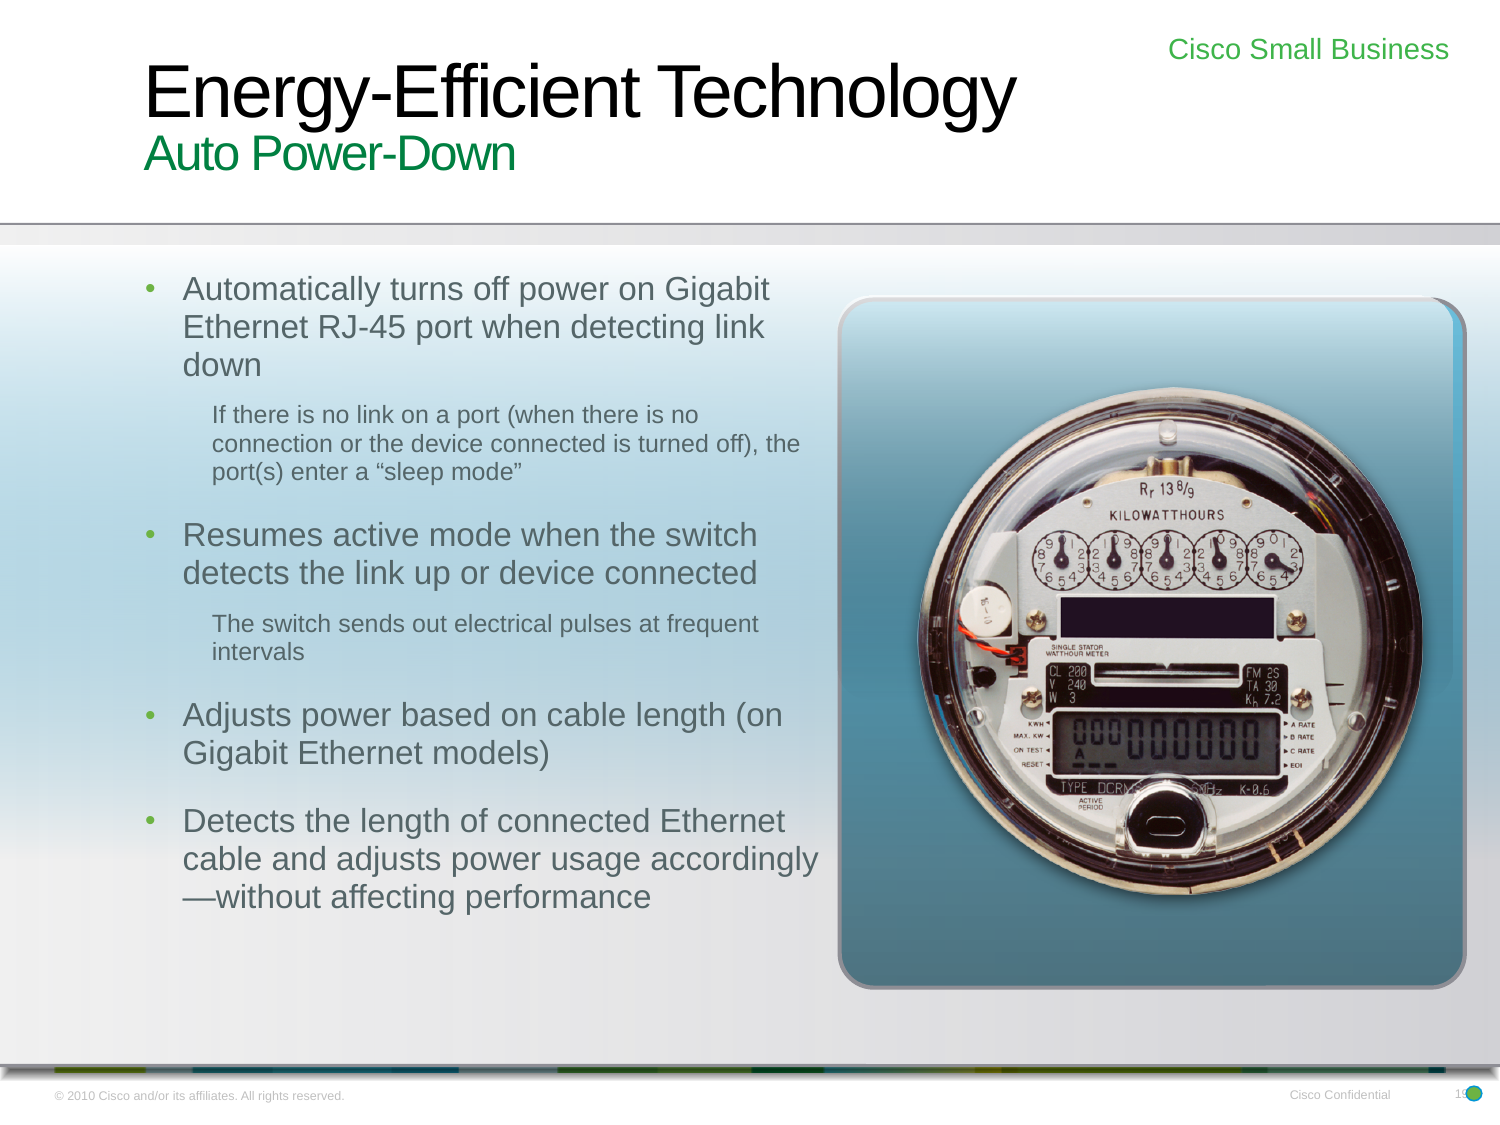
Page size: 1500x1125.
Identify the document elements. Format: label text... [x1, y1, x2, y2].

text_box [837, 295, 1466, 988]
text_box [1466, 1090, 1482, 1101]
picture [917, 387, 1423, 895]
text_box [0, 223, 1500, 1081]
title Energy-Efficient Technology Auto Power-Down [130, 50, 1350, 188]
